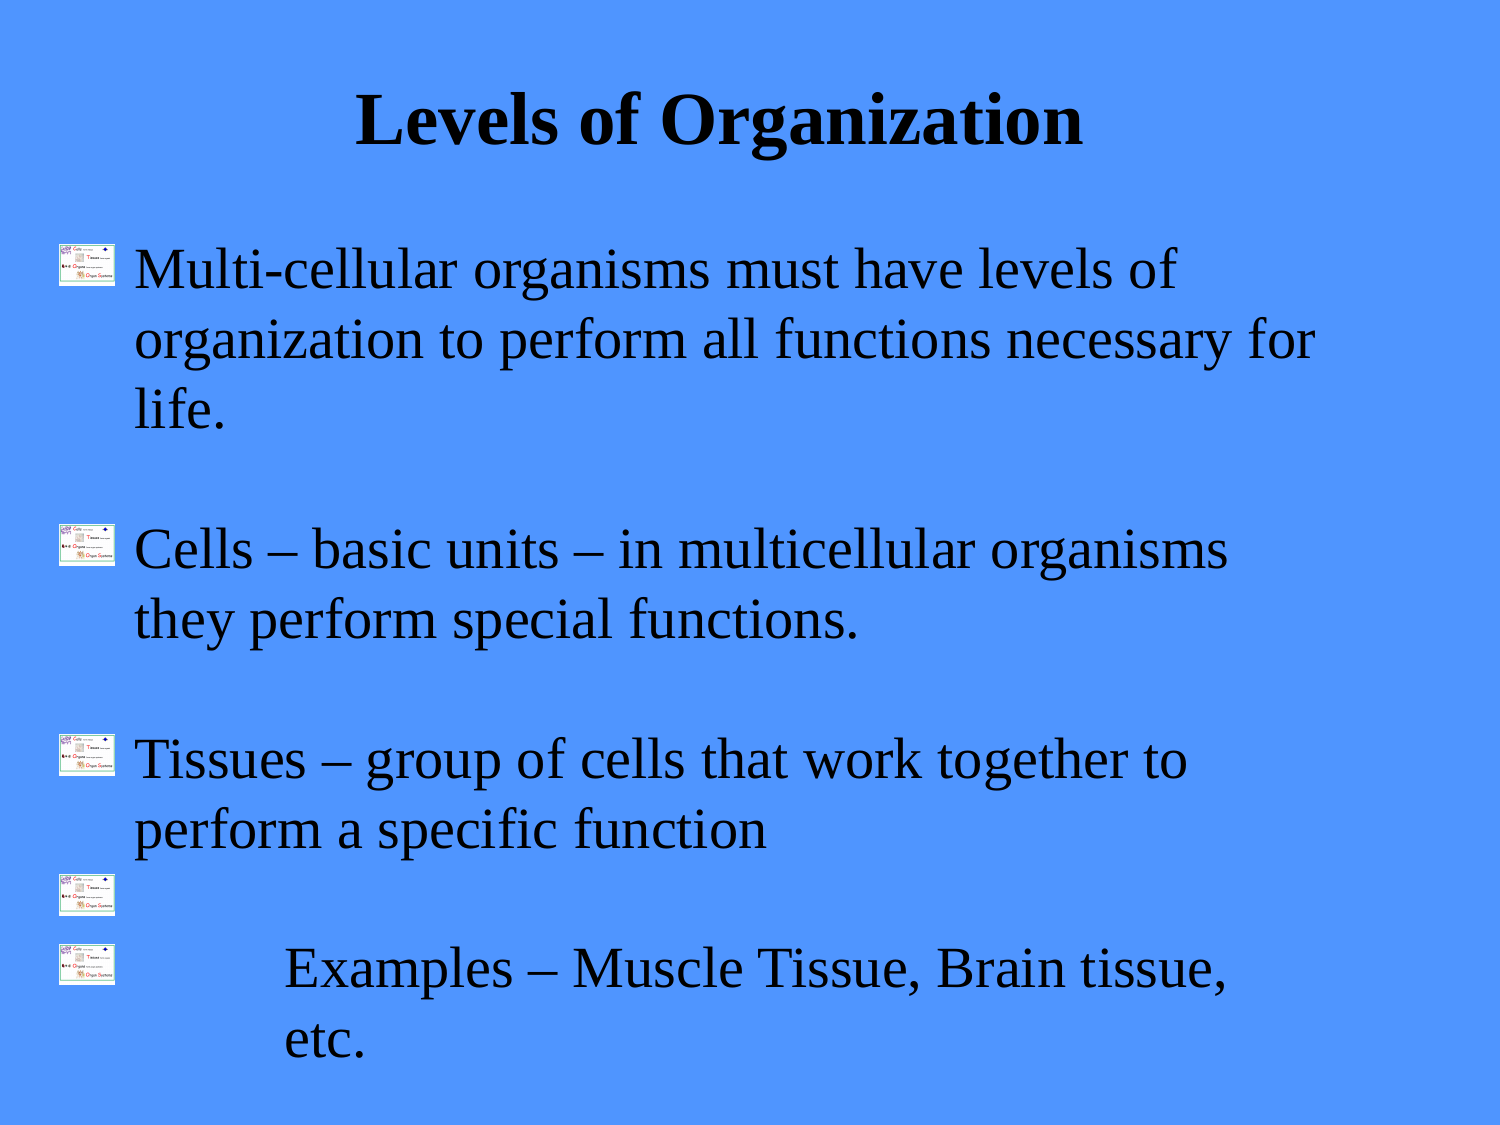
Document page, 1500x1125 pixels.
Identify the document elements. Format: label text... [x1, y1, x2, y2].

text_box Levels of Organization Multi-cellular organisms must have levels of organization to perform all functions necessary for life. Cells – basic units – in multicellular organisms they perform special functions. Tissues – group of cells that work together to perform a specific function Examples – Muscle Tissue, Brain tissue, etc. [45, 62, 1396, 1077]
picture [59, 734, 115, 776]
picture [59, 874, 115, 916]
picture [59, 524, 115, 566]
picture [59, 944, 115, 985]
picture [59, 244, 115, 286]
